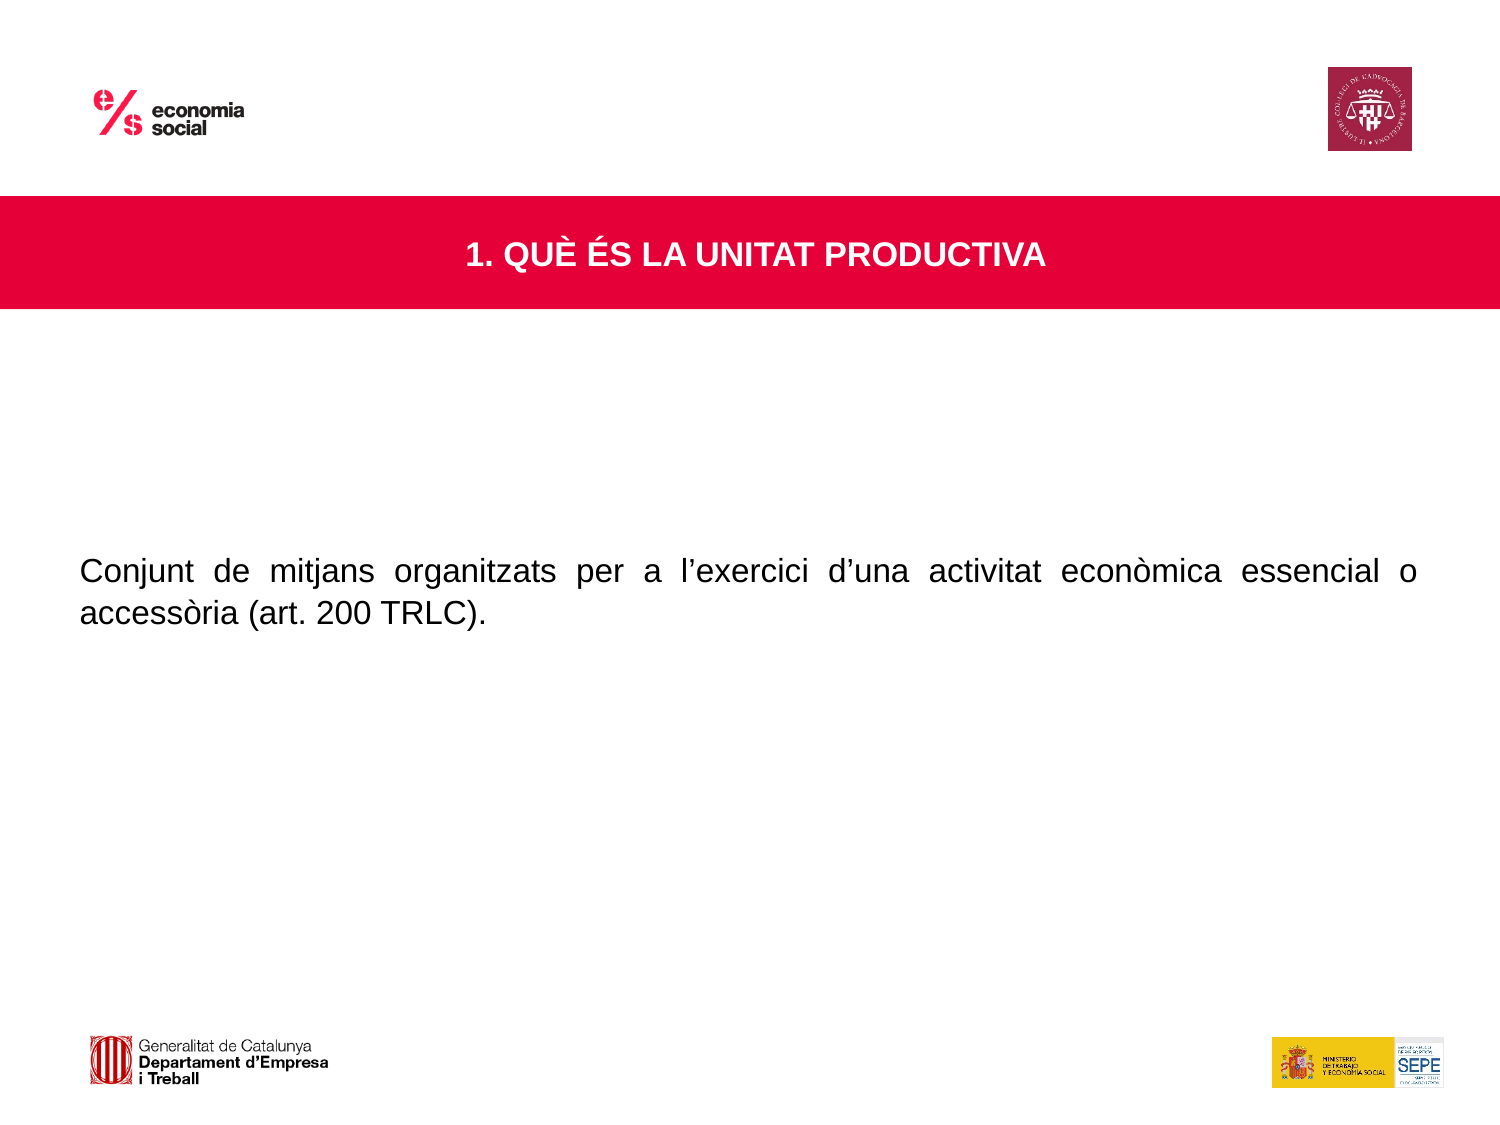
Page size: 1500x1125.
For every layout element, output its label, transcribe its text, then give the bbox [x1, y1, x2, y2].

picture [1272, 1037, 1444, 1088]
text_box Conjunt de mitjans organitzats per a l’exercici d’una activitat econòmica essencial o accessòria (art. 200 TRLC). [64, 538, 1435, 758]
picture [1328, 67, 1412, 151]
text_box 1. QUÈ ÉS LA UNITAT PRODUCTIVA [0, 196, 1500, 310]
picture [75, 71, 262, 137]
picture [88, 1035, 336, 1088]
